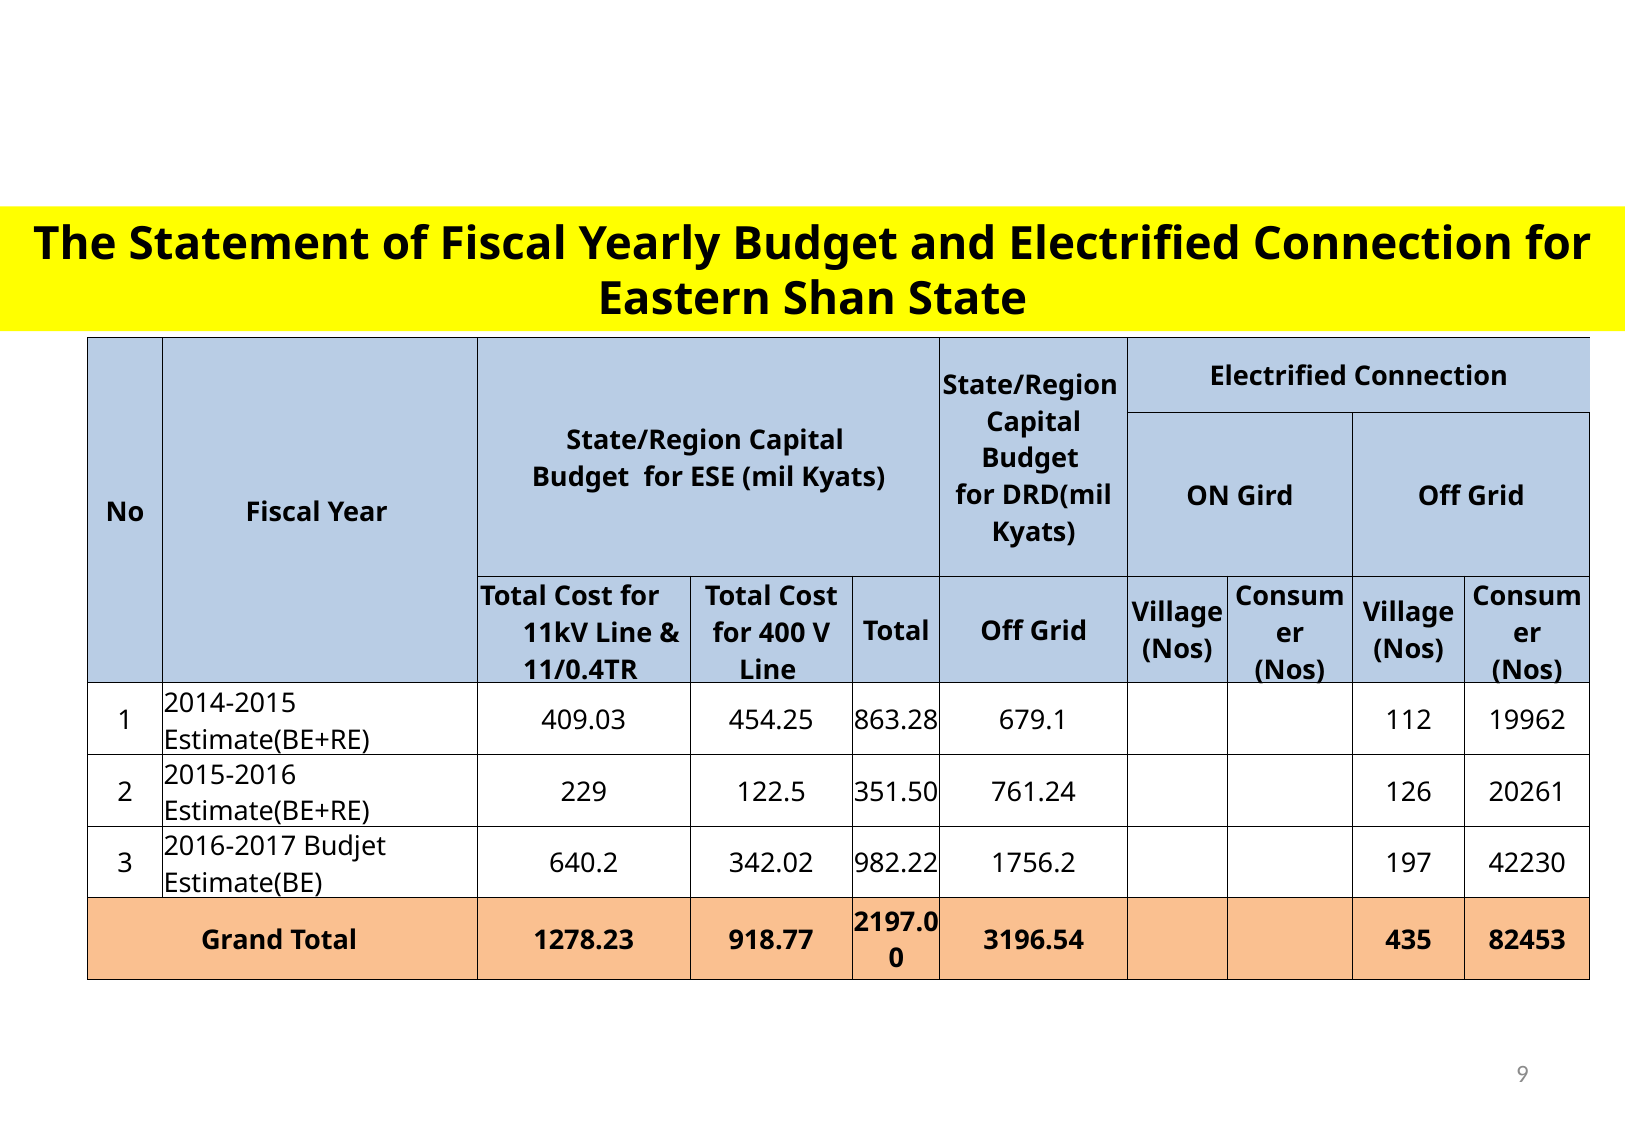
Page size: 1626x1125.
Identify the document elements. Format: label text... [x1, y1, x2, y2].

table_cell [1128, 755, 1227, 826]
table_cell 122.5 [691, 755, 852, 826]
table_cell 197 [1353, 827, 1464, 897]
table_cell 3 [88, 827, 162, 897]
table_cell 342.02 [691, 827, 852, 897]
table_cell 409.03 [478, 683, 690, 754]
table_cell 126 [1353, 755, 1464, 826]
table_cell [1228, 827, 1352, 897]
table_cell 3196.54 [940, 898, 1127, 979]
table_cell 2016-2017 Budjet Estimate(BE) [163, 827, 477, 897]
table_cell Off Grid [1353, 413, 1589, 576]
table_cell 20261 [1465, 755, 1589, 826]
table_header Electrified Connection [1128, 338, 1590, 412]
table_cell 454.25 [691, 683, 852, 754]
table_cell 863.28 [853, 683, 939, 754]
table_cell Village (Nos) [1128, 577, 1227, 682]
table_cell [1228, 755, 1352, 826]
table_cell Total [853, 577, 939, 682]
table_cell 640.2 [478, 827, 690, 897]
table_cell Village (Nos) [1353, 577, 1464, 682]
table_cell 2015-2016 Estimate(BE+RE) [163, 755, 477, 826]
table_cell 112 [1353, 683, 1464, 754]
table_cell 679.1 [940, 683, 1127, 754]
table_cell Grand Total [88, 898, 477, 979]
table_cell Total Cost for 11kV Line & 11/0.4TR [478, 577, 690, 682]
table_cell 1 [88, 683, 162, 754]
table_cell Consumer (Nos) [1465, 577, 1589, 682]
table_cell 1278.23 [478, 898, 690, 979]
table_header No [88, 338, 162, 682]
table_cell 761.24 [940, 755, 1127, 826]
table_cell 435 [1353, 898, 1464, 979]
table_cell [1228, 898, 1352, 979]
table_cell Total Cost for 400 V Line [691, 577, 852, 682]
table_cell 918.77 [691, 898, 852, 979]
table_cell 351.50 [853, 755, 939, 826]
table_cell Off Grid [940, 577, 1127, 682]
text_box The Statement of Fiscal Yearly Budget and Electrified Connection for Eastern Shan State [0, 206, 1625, 332]
slide_number 9 [1164, 1042, 1544, 1103]
table_cell 982.22 [853, 827, 939, 897]
table_cell [1128, 898, 1227, 979]
table_cell ON Gird [1128, 413, 1352, 576]
table_cell [1128, 683, 1227, 754]
table_cell 2197.00 [853, 898, 939, 979]
table_cell 2 [88, 755, 162, 826]
table_header State/Region Capital Budget for DRD(mil Kyats) [940, 338, 1127, 576]
table_header State/Region Capital Budget for ESE (mil Kyats) [478, 338, 939, 576]
table_cell 19962 [1465, 683, 1589, 754]
table_cell [1128, 827, 1227, 897]
table_cell 1756.2 [940, 827, 1127, 897]
table_cell 2014-2015 Estimate(BE+RE) [163, 683, 477, 754]
table_cell 82453 [1465, 898, 1589, 979]
table_cell Consumer (Nos) [1228, 577, 1352, 682]
table_header Fiscal Year [163, 338, 477, 682]
table_cell 42230 [1465, 827, 1589, 897]
table_cell 229 [478, 755, 690, 826]
table_cell [1228, 683, 1352, 754]
